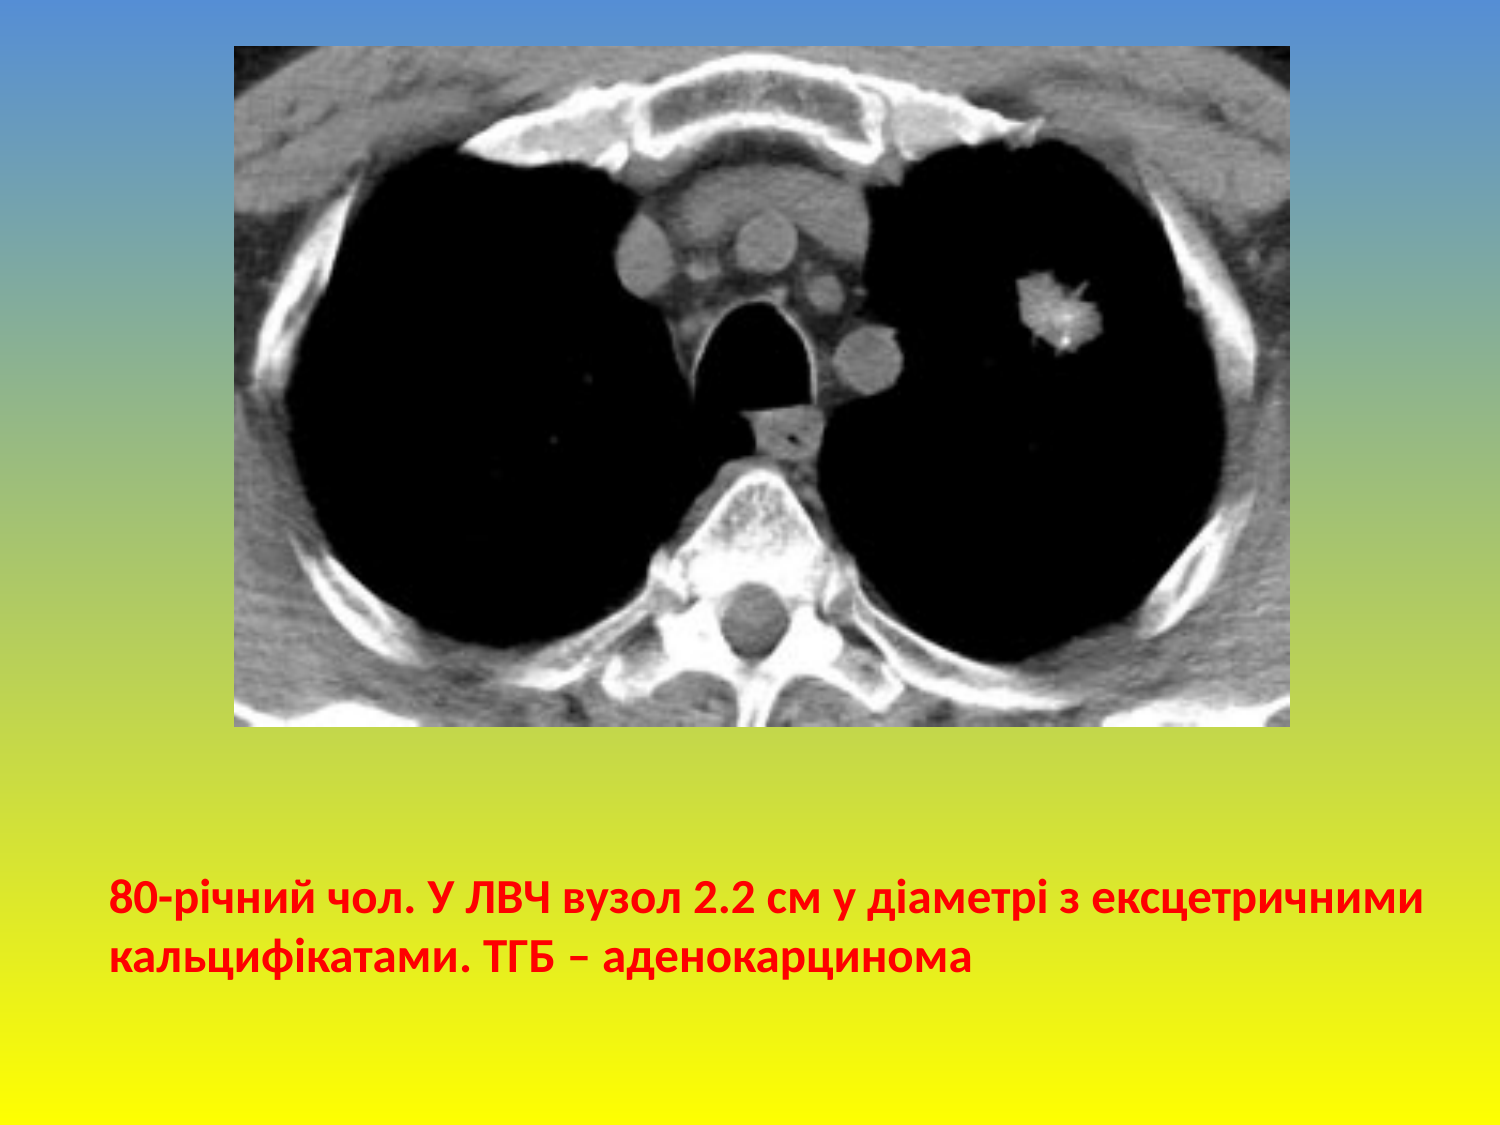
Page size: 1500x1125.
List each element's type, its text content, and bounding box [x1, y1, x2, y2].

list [234, 46, 1290, 727]
title 80-річний чол. У ЛВЧ вузол 2.2 см у діаметрі з ексцетричними кальцифікатами. ТГБ – аденокарцинома [93, 855, 1444, 1043]
